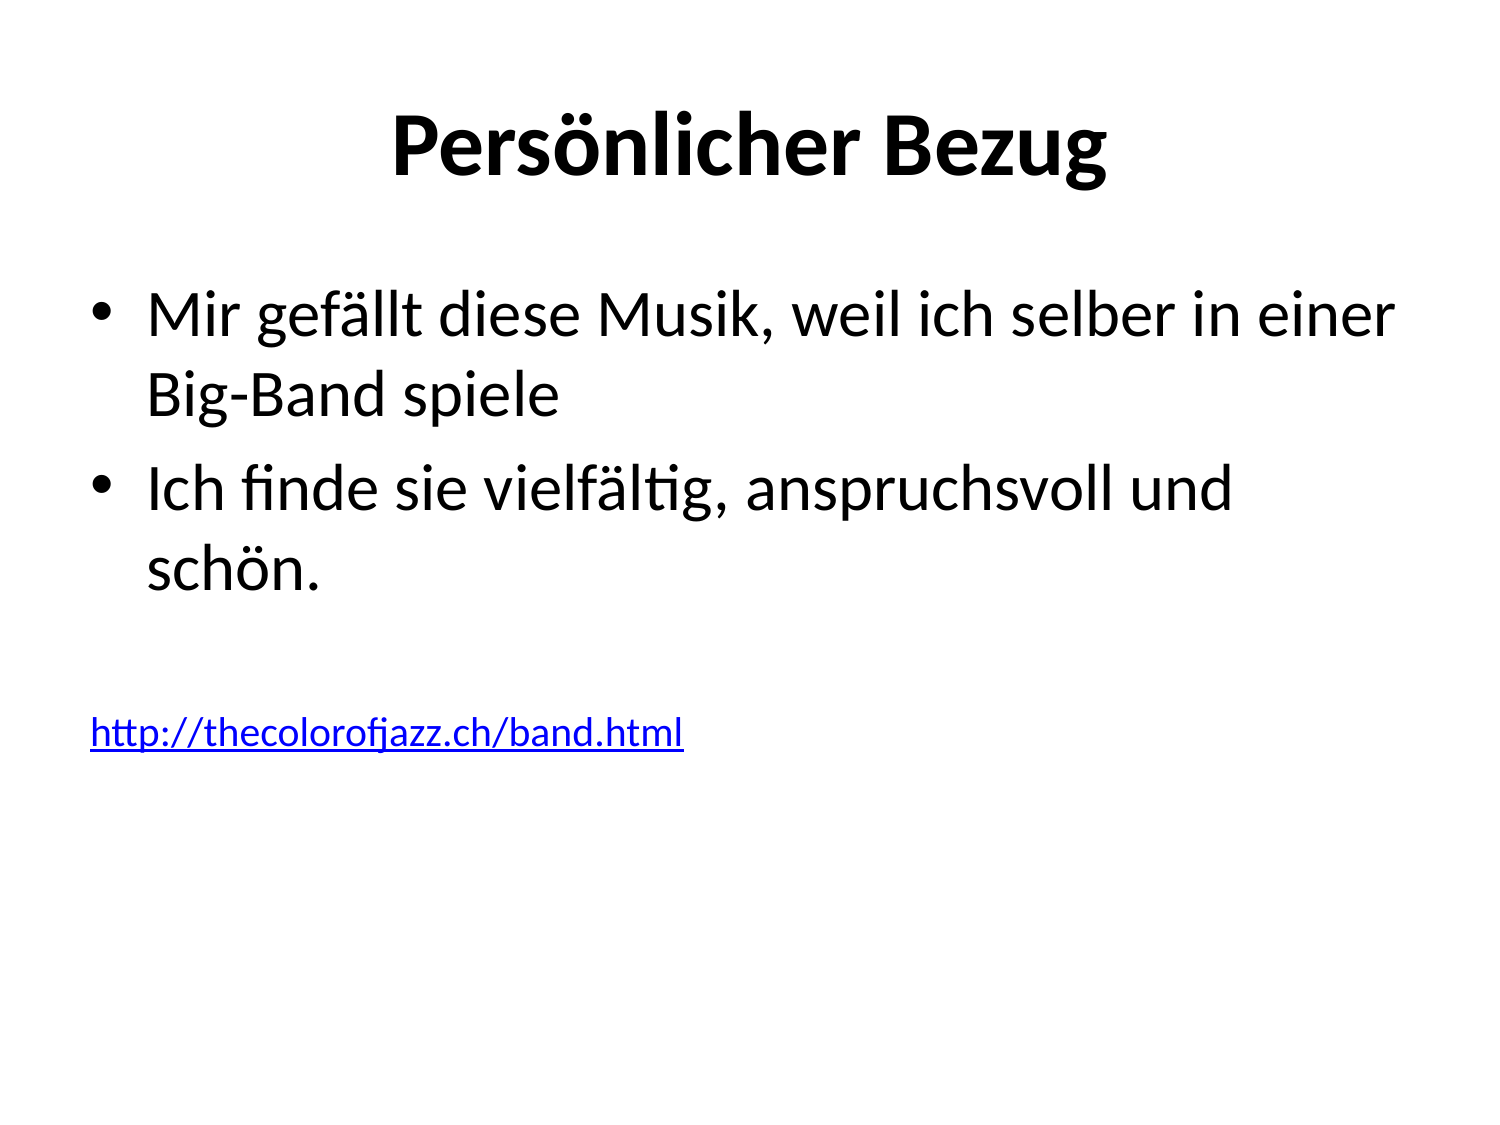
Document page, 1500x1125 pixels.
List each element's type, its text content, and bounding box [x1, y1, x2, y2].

list Mir gefällt diese Musik, weil ich selber in einer Big-Band spiele Ich finde sie vielfältig, anspruchsvoll und schön. http://thecolorofjazz.ch/band.html [75, 262, 1425, 1005]
title Persönlicher Bezug [75, 45, 1425, 233]
